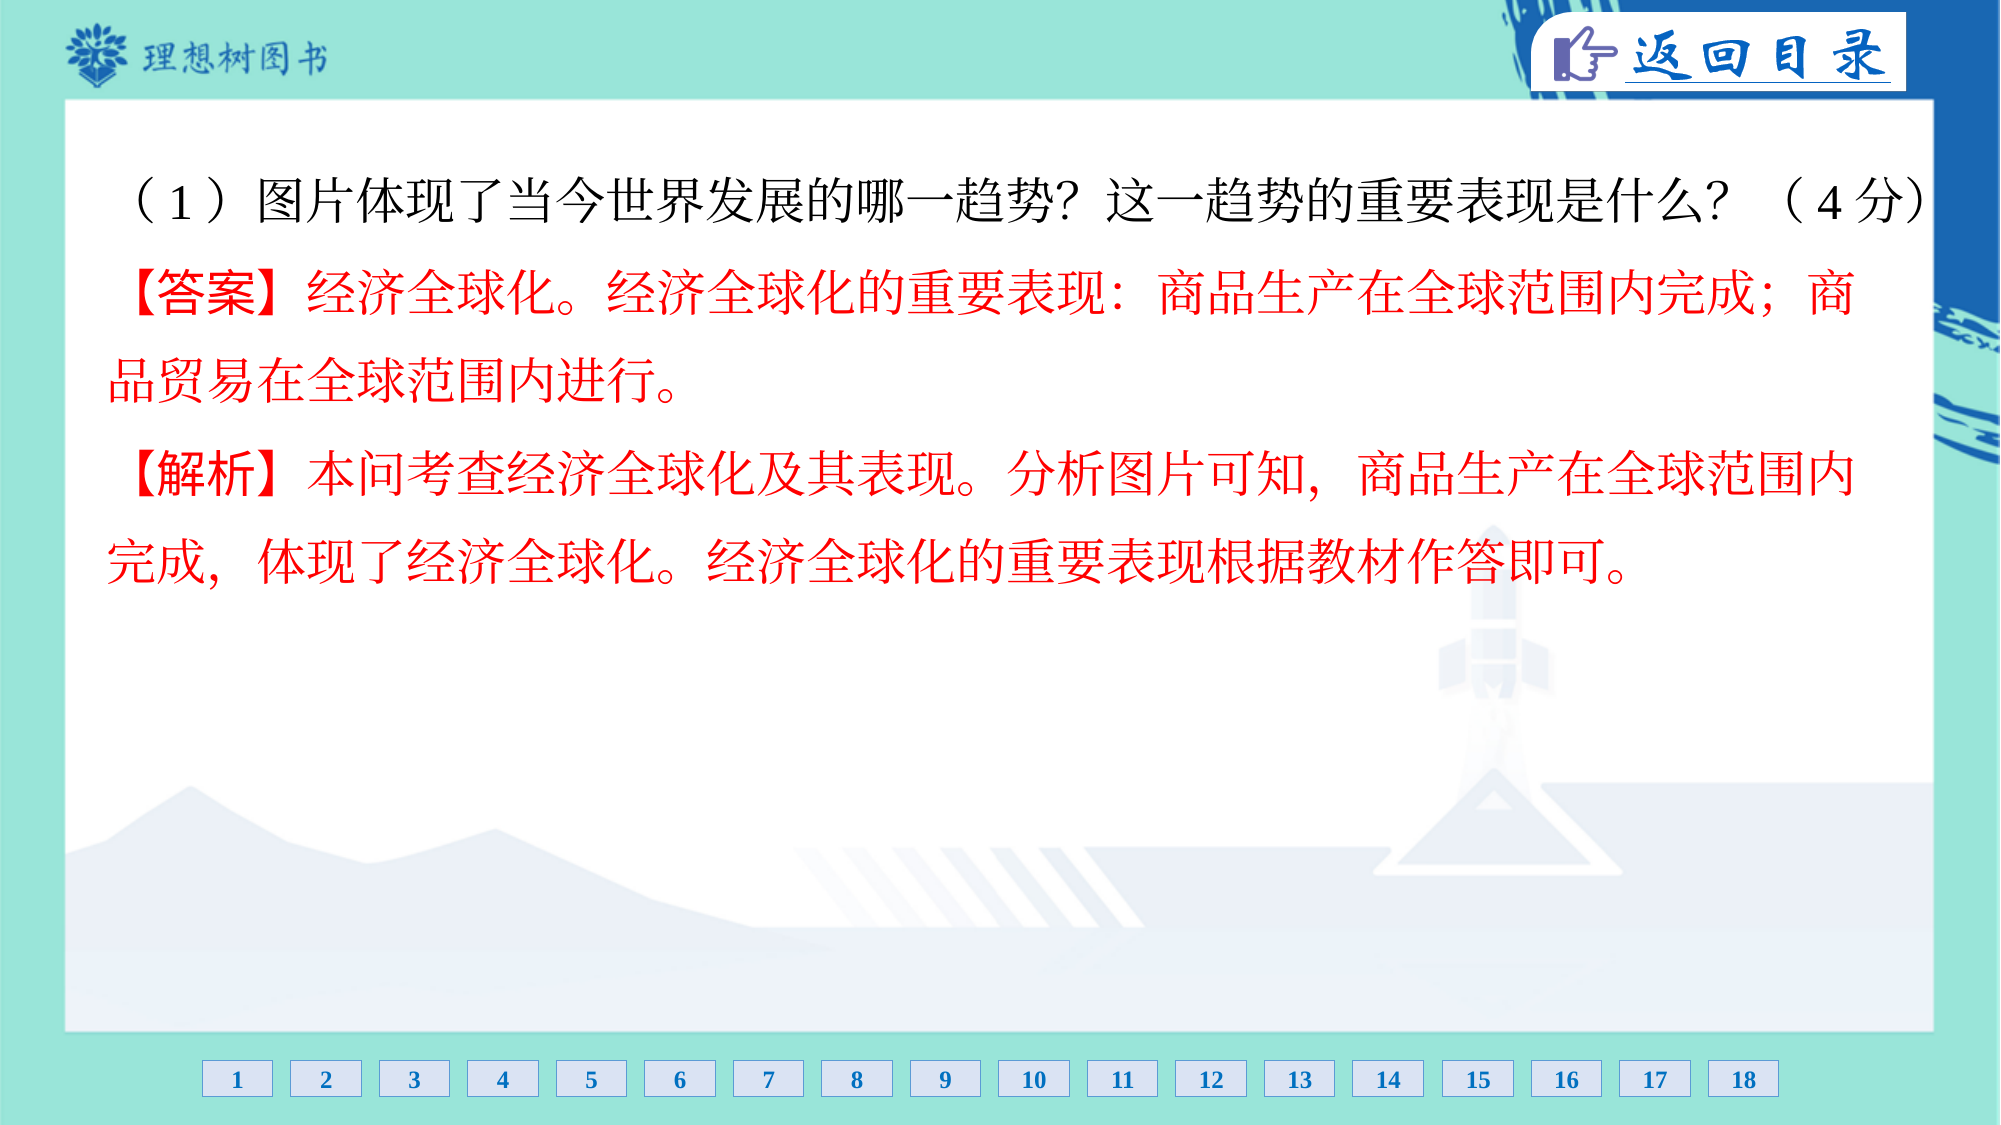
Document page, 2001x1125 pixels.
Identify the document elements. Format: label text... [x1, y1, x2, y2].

text_box 【答案】经济全球化。经济全球化的重要表现：商品生产在全球范围内完成；商 品贸易在全球范围内进行。 [106, 230, 1895, 400]
text_box （1）图片体现了当今世界发展的哪一趋势？这一趋势的重要表现是什么？（4分） [106, 141, 1931, 220]
text_box 【解析】本问考查经济全球化及其表现。分析图片可知，商品生产在全球范围内 完成，体现了经济全球化。经济全球化的重要表现根据教材作答即可。 [106, 411, 1895, 581]
picture [0, 0, 2000, 1125]
